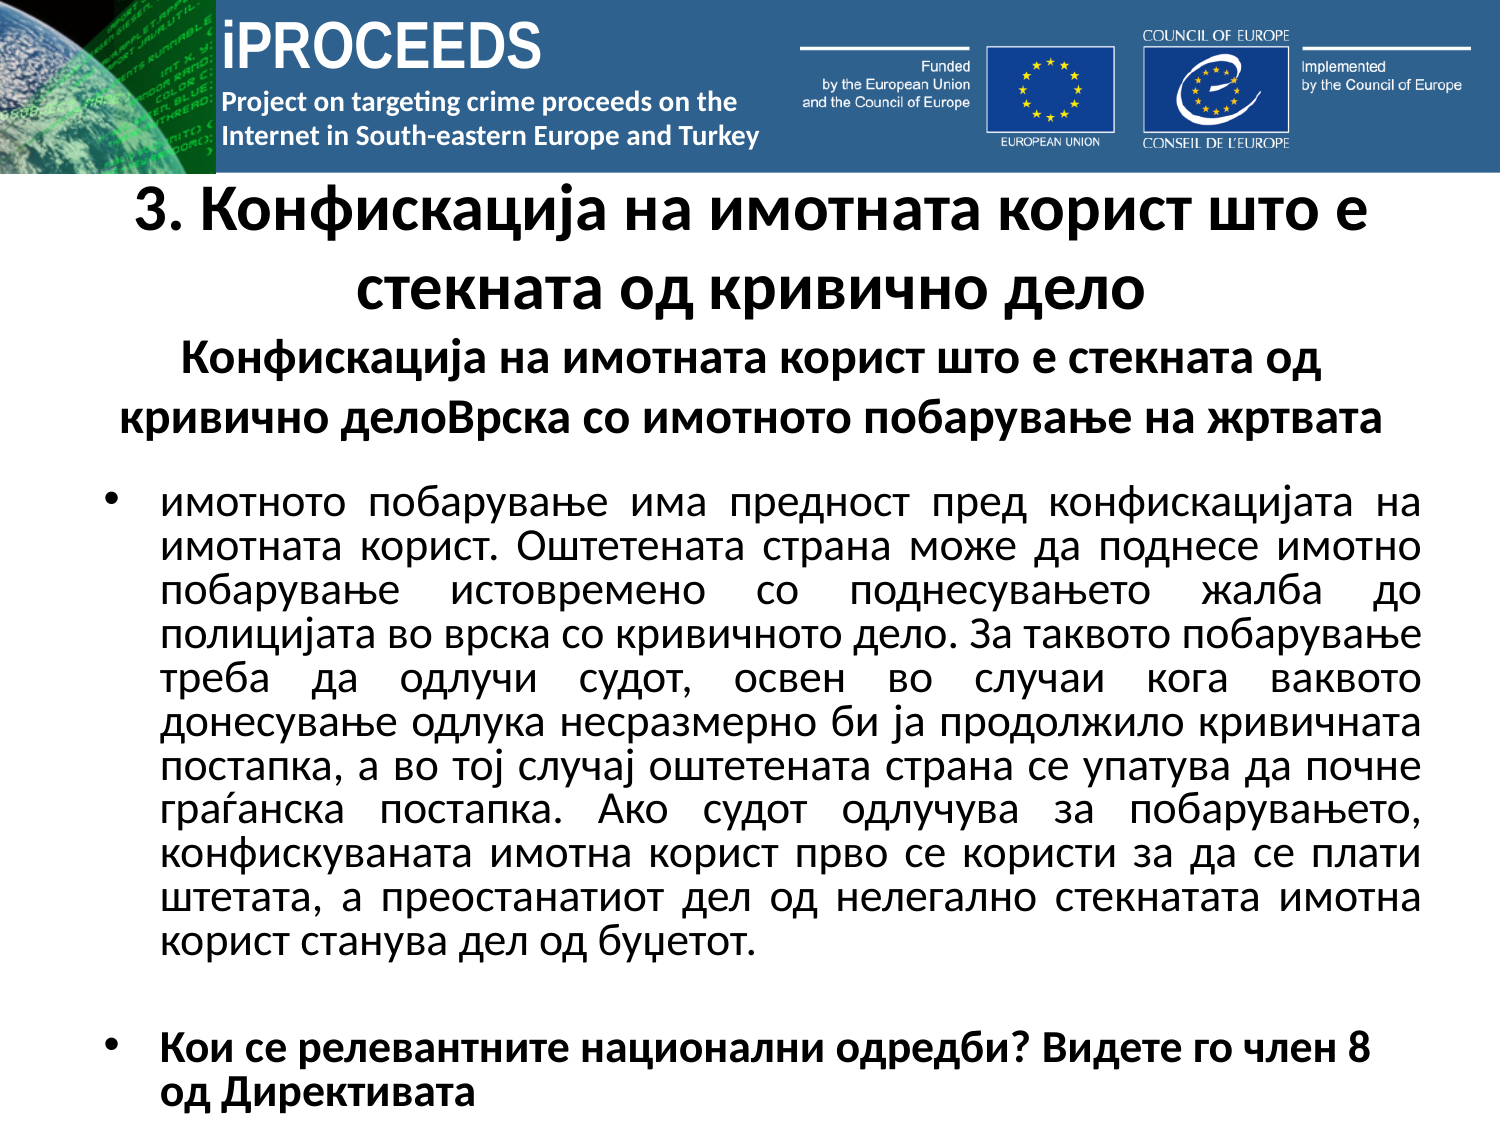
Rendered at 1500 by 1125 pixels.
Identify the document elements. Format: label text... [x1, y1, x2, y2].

picture [0, 0, 216, 174]
title 3. Конфискација на имотната корист што е стекната од кривично дело Конфискација на имотната корист што е стекната од кривично делоВрска со имотното побарување на жртвата [76, 255, 1427, 432]
picture [800, 30, 1471, 148]
list имотното побарување има предност пред конфискацијата на имотната корист. Оштетената страна може да поднесе имотно побарување истовремено со поднесувањето жалба до полицијата во врска со кривичното дело. За таквото побарување треба да одлучи судот, освен во случаи кога ваквото донесување одлука несразмерно би ја продолжило кривичната постапка, а во тој случај оштетената страна се упатува да почне граѓанска постапка. Ако судот одлучува за побарувањето, конфискуваната имотна корист прво се користи за да се плати штетата, а преостанатиот дел од нелегално стекнатата имотна корист станува дел од буџетот. Кои се релевантните национални одредби? Видете го член 8 од Директивата [88, 420, 1439, 1064]
